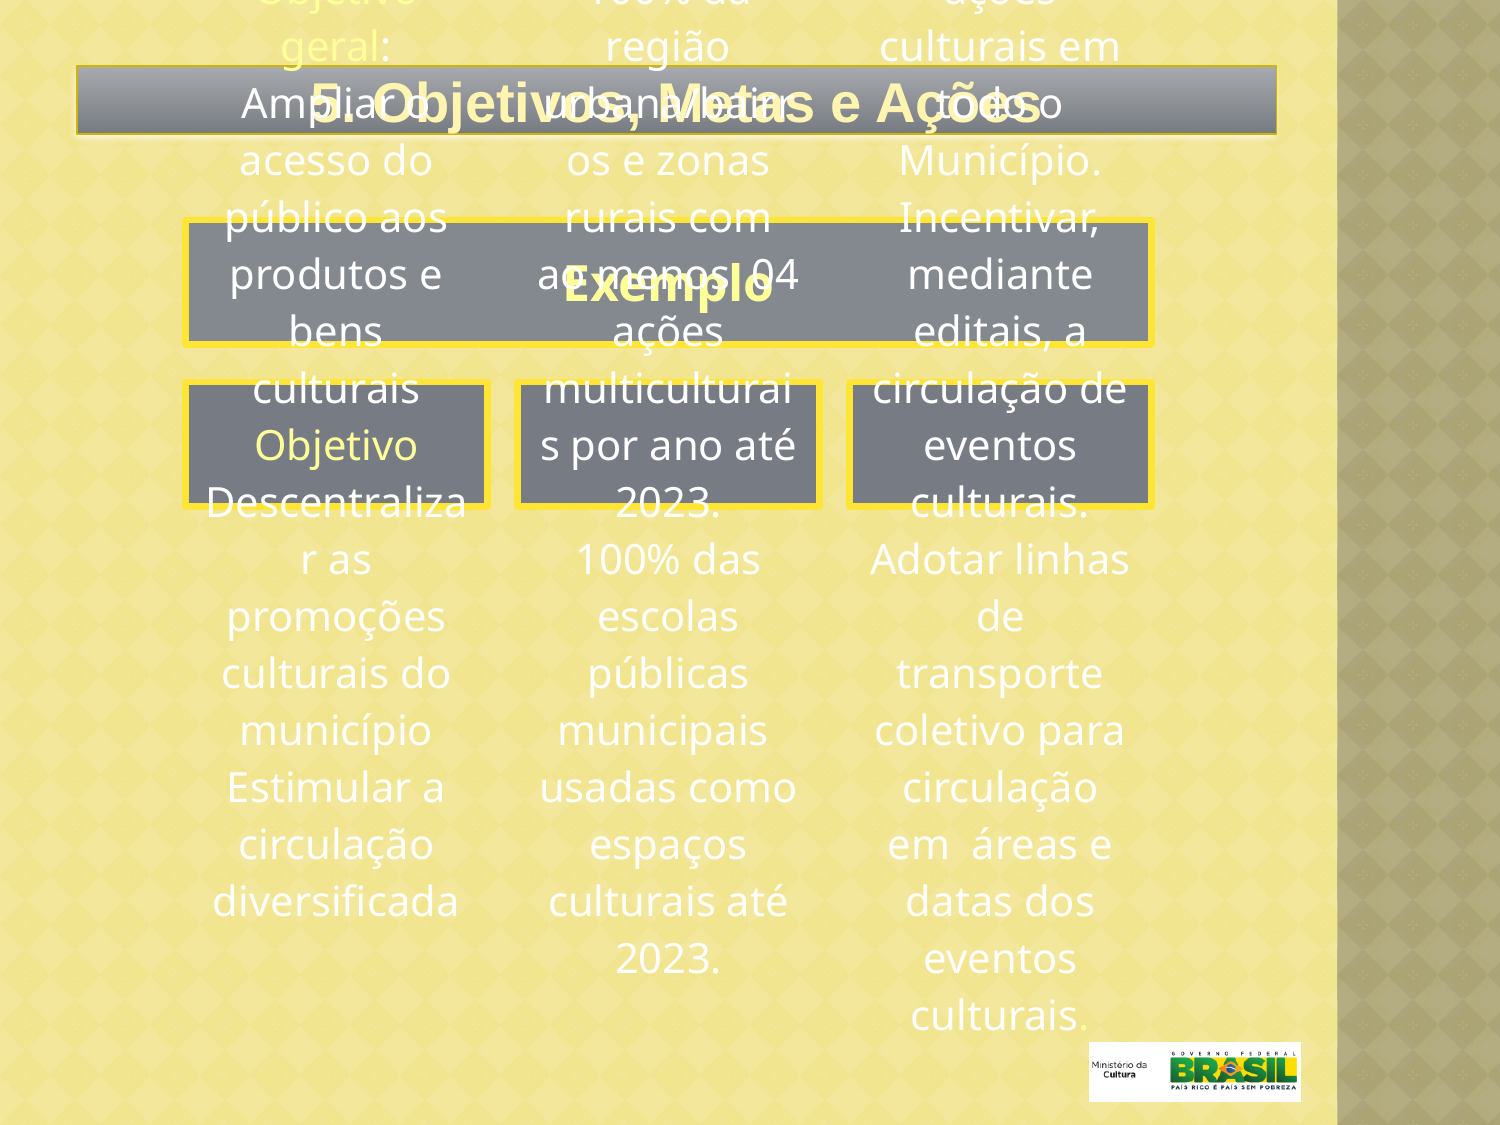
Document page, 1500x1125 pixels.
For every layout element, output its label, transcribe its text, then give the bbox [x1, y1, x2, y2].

picture [1089, 1042, 1302, 1102]
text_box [64, 219, 1273, 994]
title 5. Objetivos, Metas e Ações [76, 65, 1277, 135]
